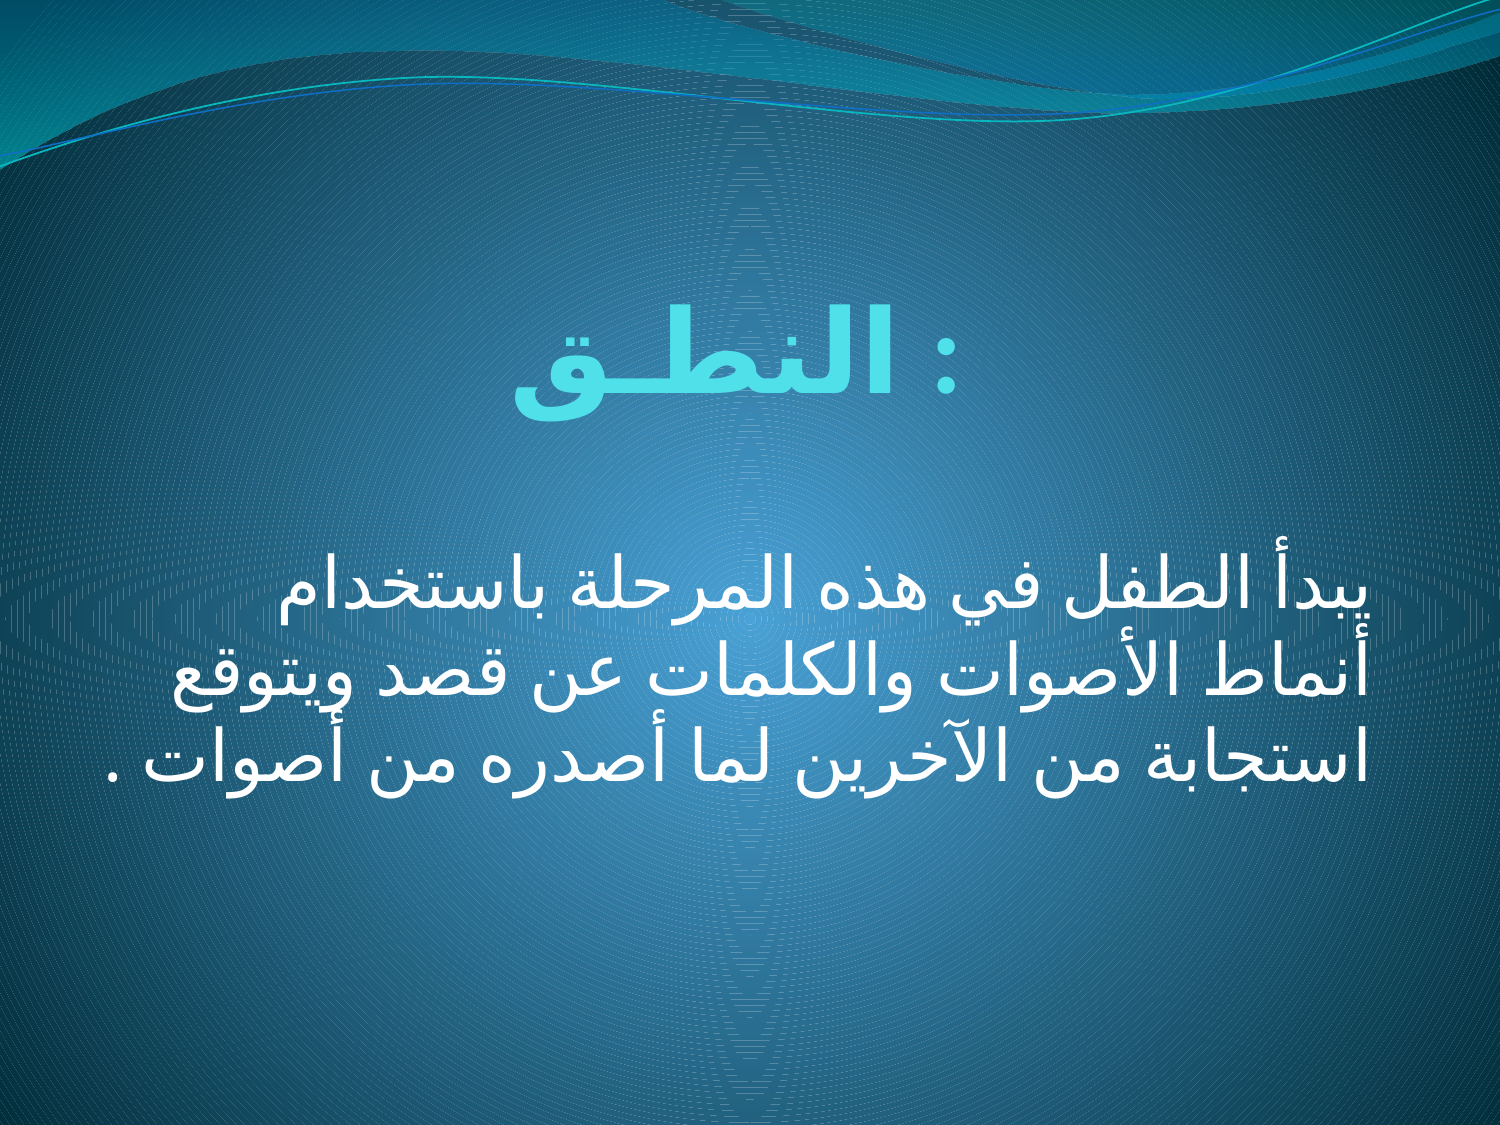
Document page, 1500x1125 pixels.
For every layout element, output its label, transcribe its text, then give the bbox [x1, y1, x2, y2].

subtitle يبدأ الطفل في هذه المرحلة باستخدام أنماط الأصوات والكلمات عن قصد ويتوقع استجابة من الآخرين لما أصدره من أصوات . [87, 529, 1376, 818]
title النطـق : [93, 117, 1382, 418]
